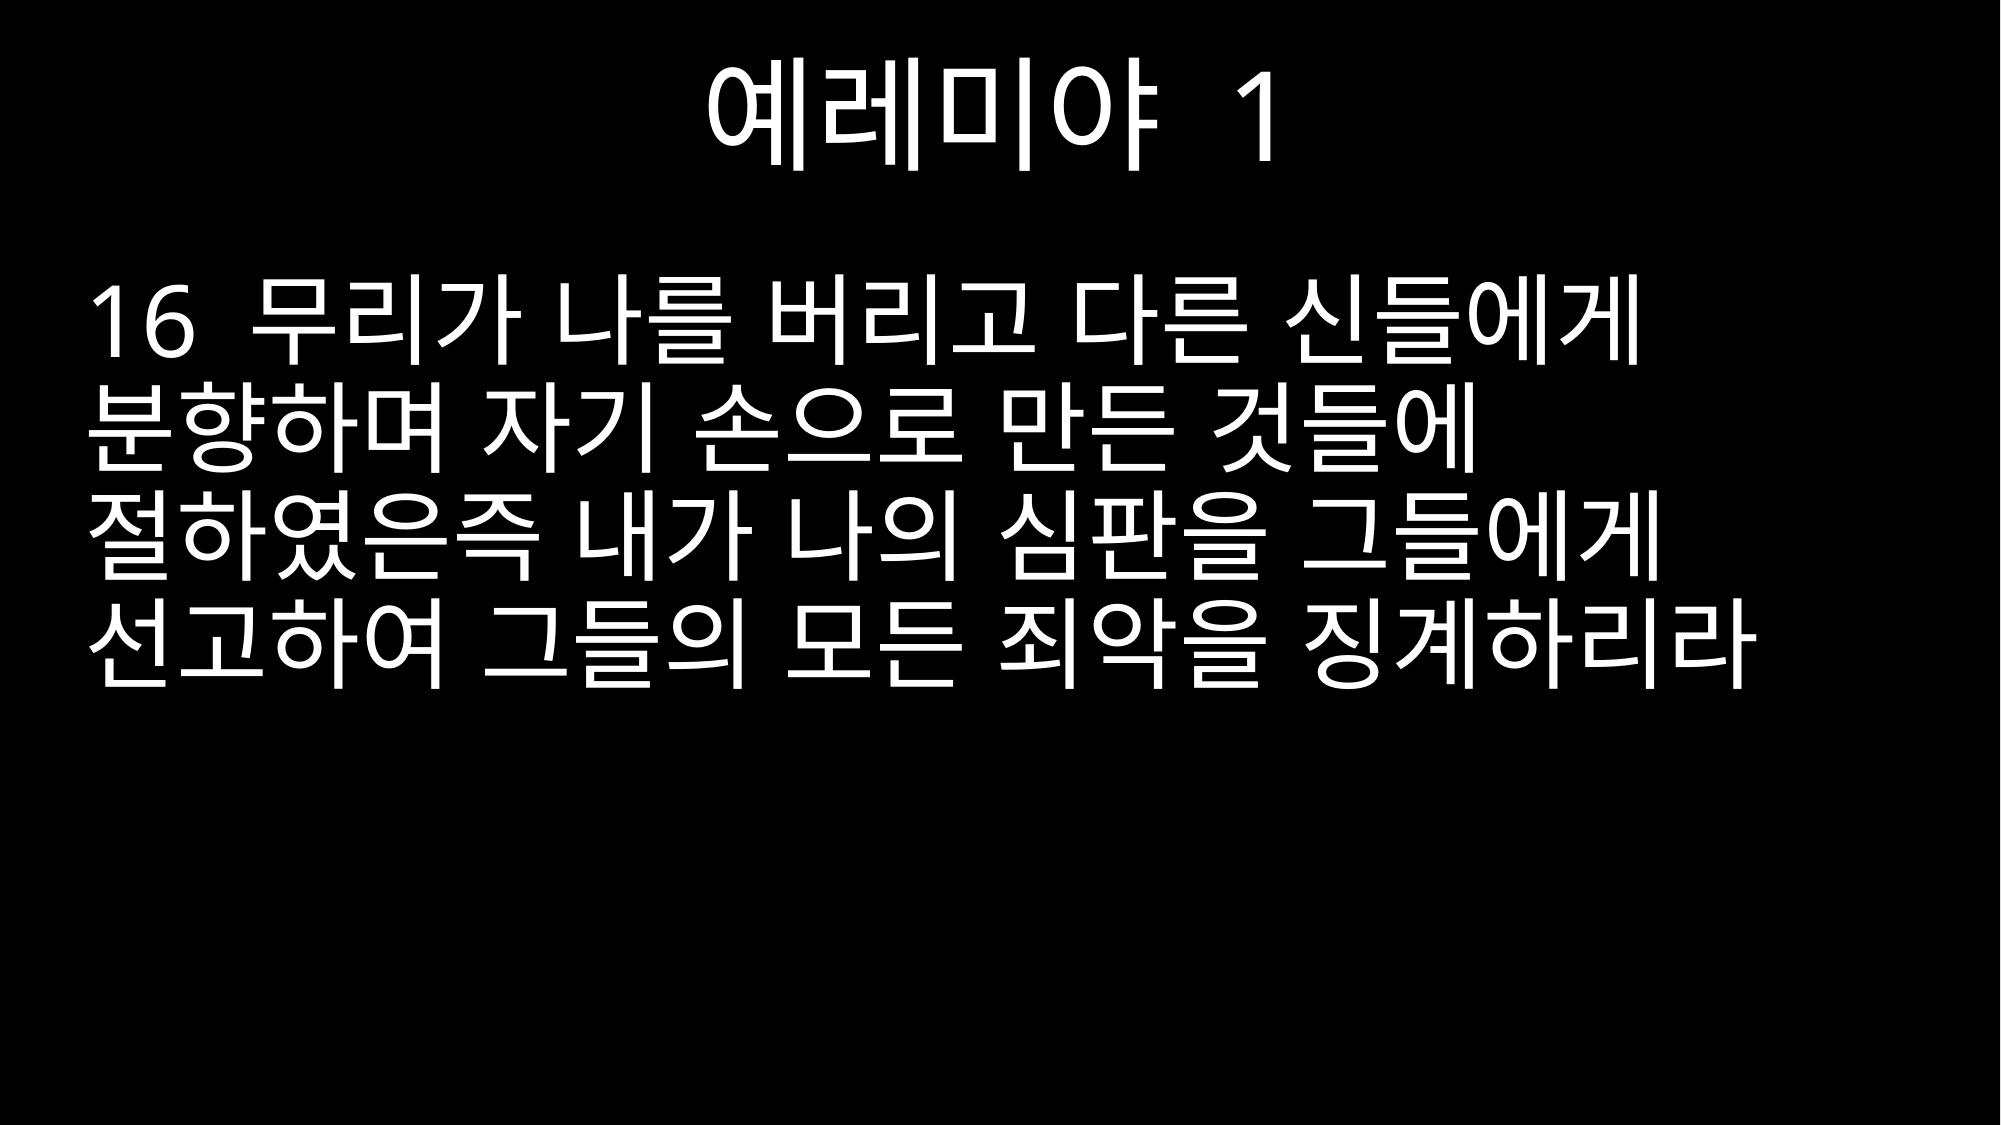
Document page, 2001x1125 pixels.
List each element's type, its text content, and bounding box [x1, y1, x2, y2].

footer 예레미야 1 [0, 32, 2000, 192]
picture [0, 0, 2001, 1125]
list 16 무리가 나를 버리고 다른 신들에게 분향하며 자기 손으로 만든 것들에 절하였은즉 내가 나의 심판을 그들에게 선고하여 그들의 모든 죄악을 징계하리라 [69, 263, 1953, 423]
